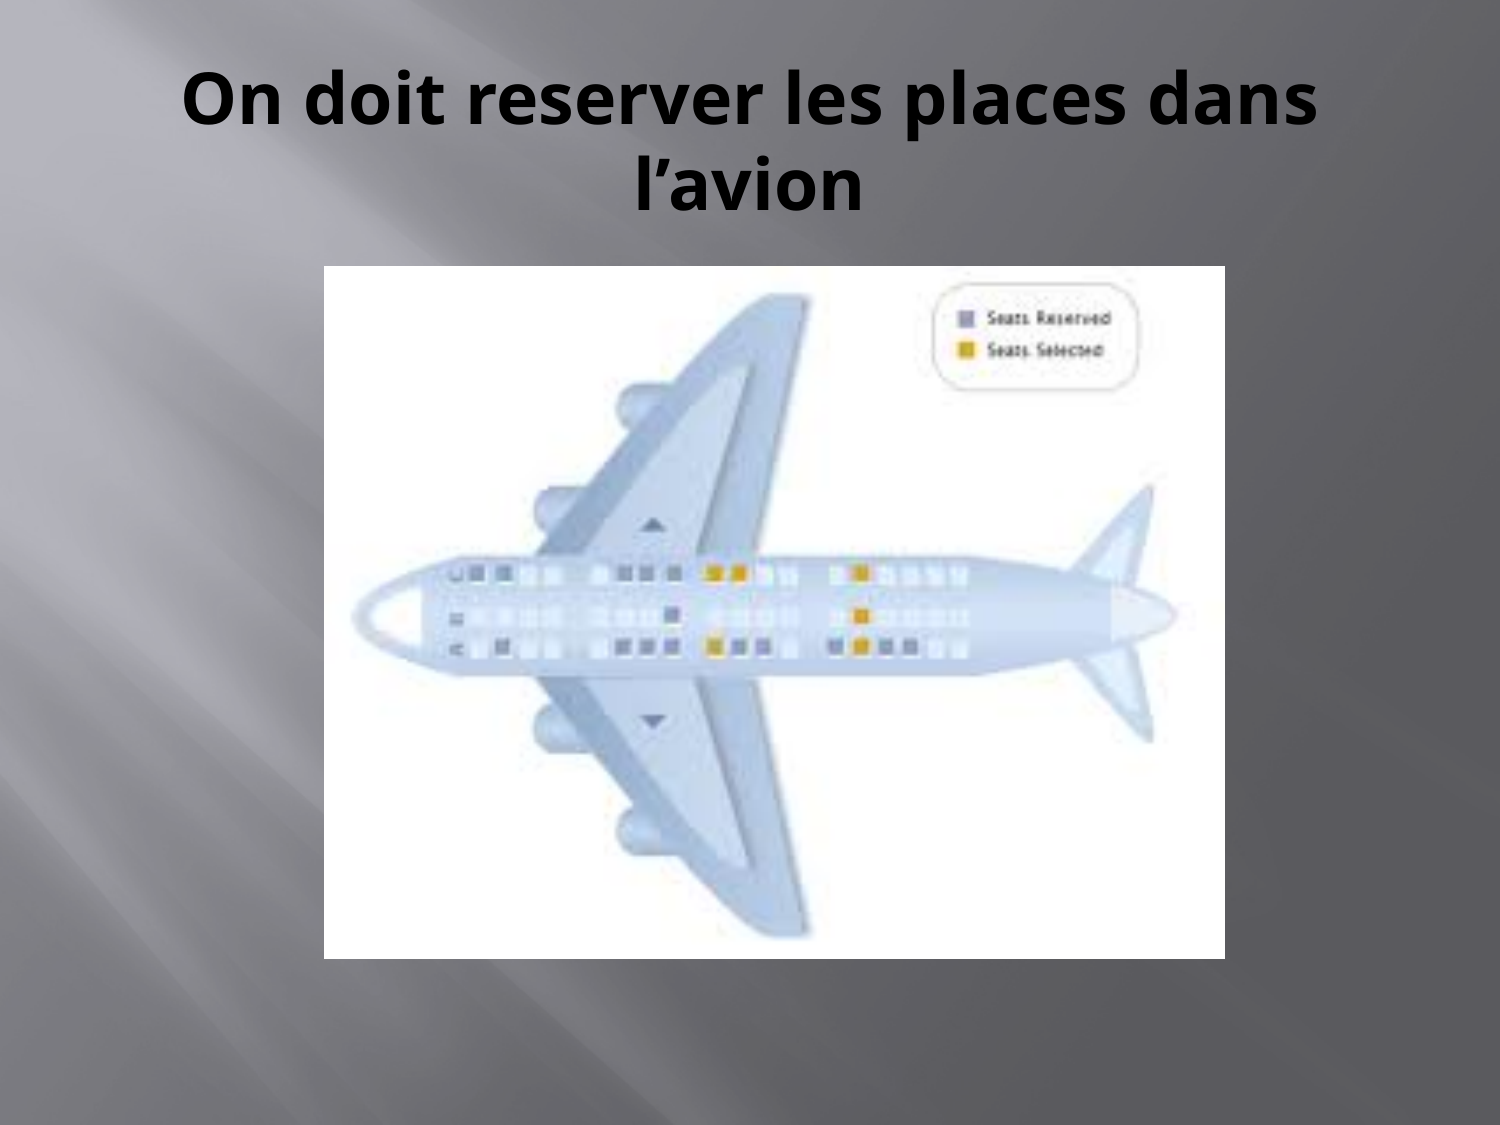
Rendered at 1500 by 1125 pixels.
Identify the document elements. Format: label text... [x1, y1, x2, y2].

title On doit reserver les places dans l’avion [75, 45, 1425, 233]
picture [324, 265, 1226, 960]
